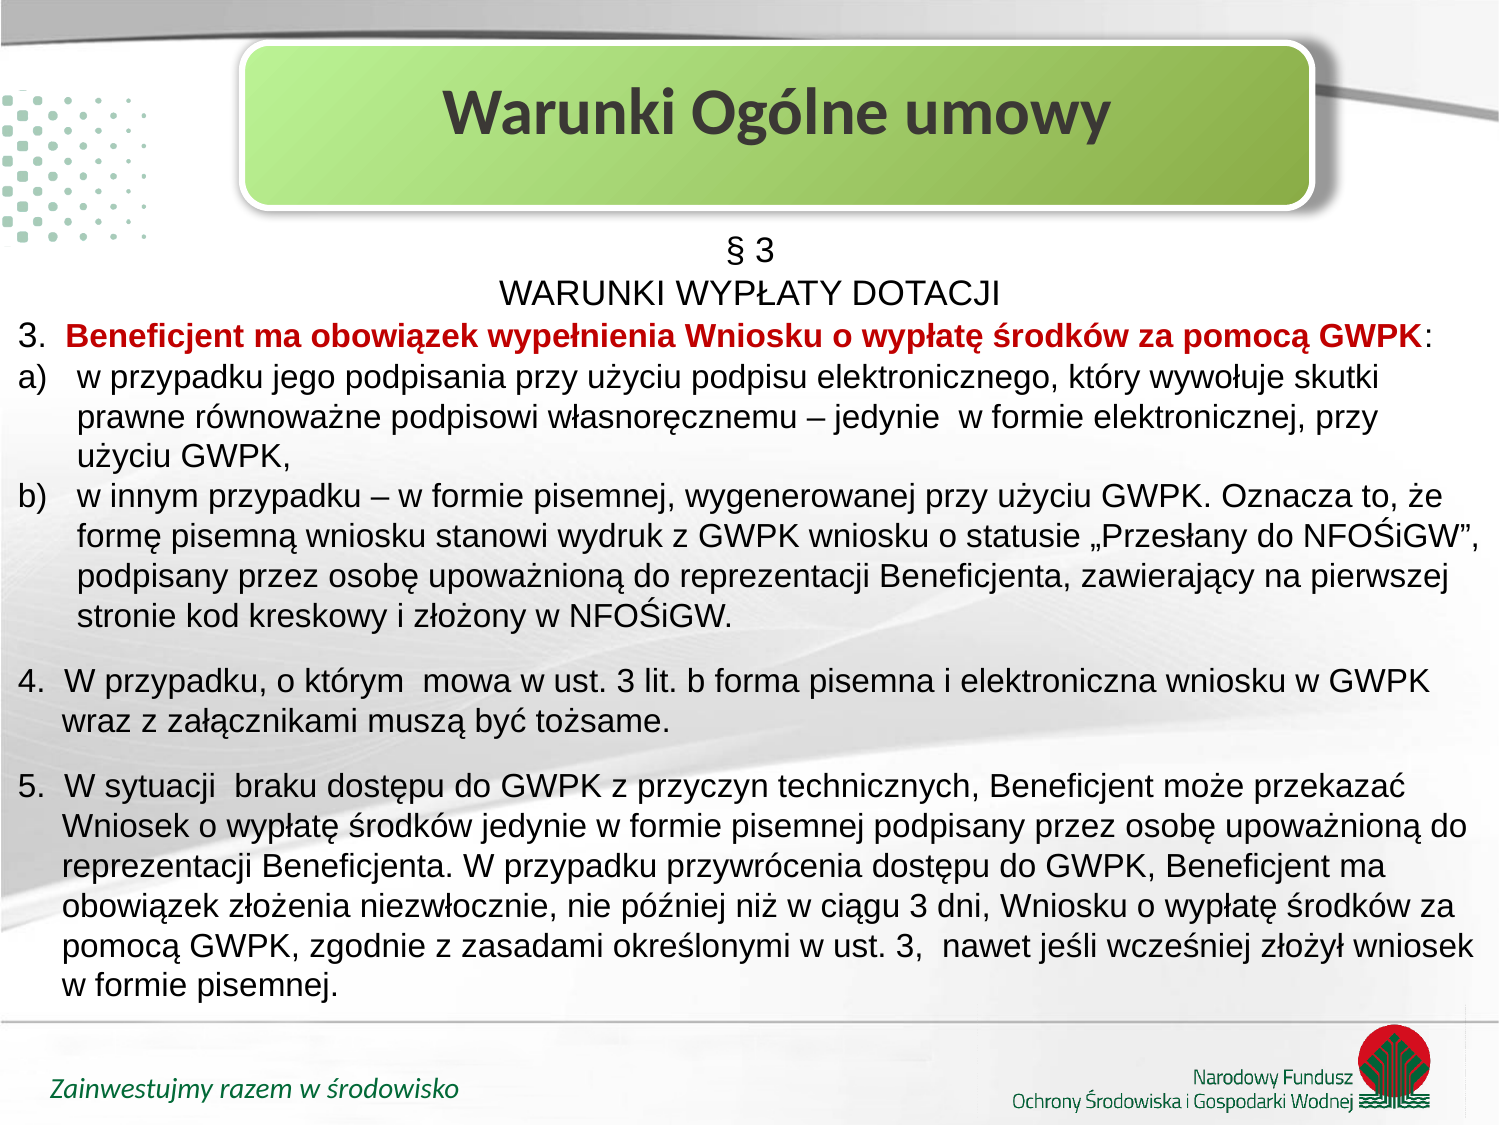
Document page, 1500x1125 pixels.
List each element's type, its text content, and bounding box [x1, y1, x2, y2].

picture [0, 0, 1499, 1125]
text_box Warunki Ogólne umowy [239, 40, 1315, 211]
text_box § 3 WARUNKI WYPŁATY DOTACJI 3. Beneficjent ma obowiązek wypełnienia Wniosku o wypłatę środków za pomocą GWPK: a) w przypadku jego podpisania przy użyciu podpisu elektronicznego, który wywołuje skutki prawne równoważne podpisowi własnoręcznemu – jedynie w formie elektronicznej, przy użyciu GWPK, b) w innym przypadku – w formie pisemnej, wygenerowanej przy użyciu GWPK. Oznacza to, że formę pisemną wniosku stanowi wydruk z GWPK wniosku o statusie „Przesłany do NFOŚiGW”, podpisany przez osobę upoważnioną do reprezentacji Beneficjenta, zawierający na pierwszej stronie kod kreskowy i złożony w NFOŚiGW. 4. W przypadku, o którym mowa w ust. 3 lit. b forma pisemna i elektroniczna wniosku w GWPK wraz z załącznikami muszą być tożsame. 5. W sytuacji braku dostępu do GWPK z przyczyn technicznych, Beneficjent może przekazać Wniosek o wypłatę środków jedynie w formie pisemnej podpisany przez osobę upoważnioną do reprezentacji Beneficjenta. W przypadku przywrócenia dostępu do GWPK, Beneficjent ma obowiązek złożenia niezwłocznie, nie później niż w ciągu 3 dni, Wniosku o wypłatę środków za pomocą GWPK, zgodnie z zasadami określonymi w ust. 3, nawet jeśli wcześniej złożył wniosek w formie pisemnej. [3, 219, 1498, 1011]
